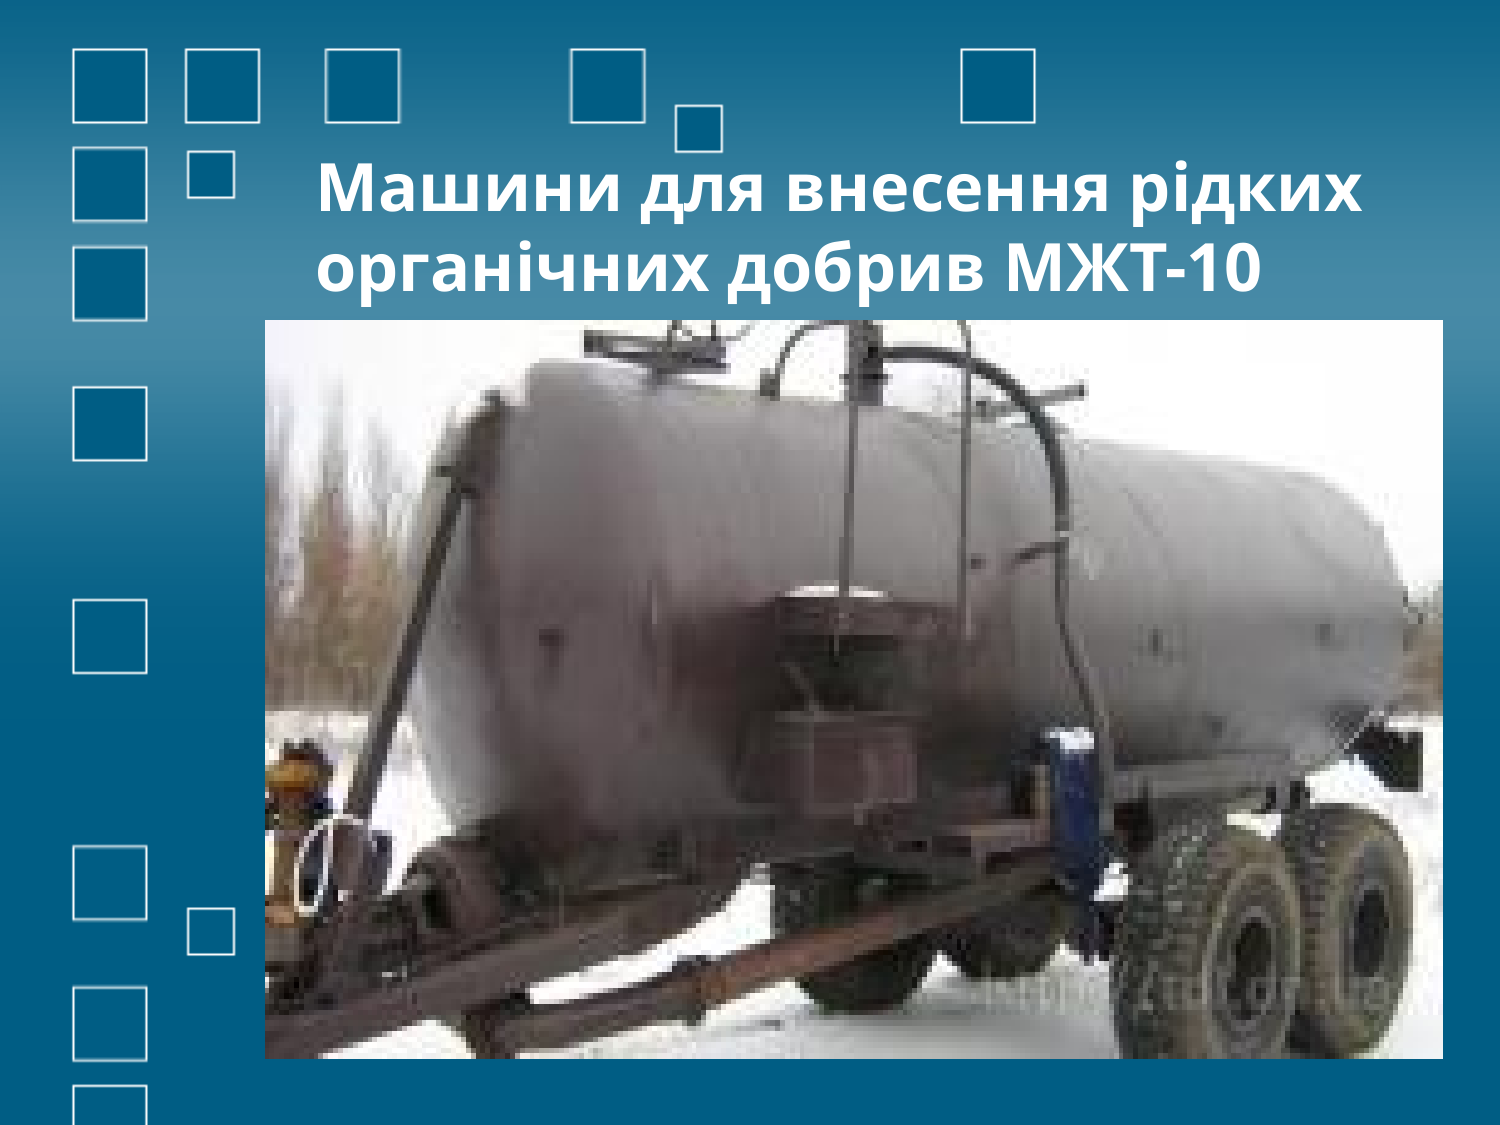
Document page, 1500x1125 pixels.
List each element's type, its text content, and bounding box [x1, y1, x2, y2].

picture [187, 908, 235, 956]
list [265, 320, 1443, 1059]
picture [72, 1085, 147, 1125]
picture [72, 599, 147, 674]
title Машини для внесення рідких органічних добрив МЖТ-10 [300, 174, 1388, 313]
picture [0, 11, 1500, 578]
picture [72, 985, 147, 1062]
picture [72, 845, 147, 922]
